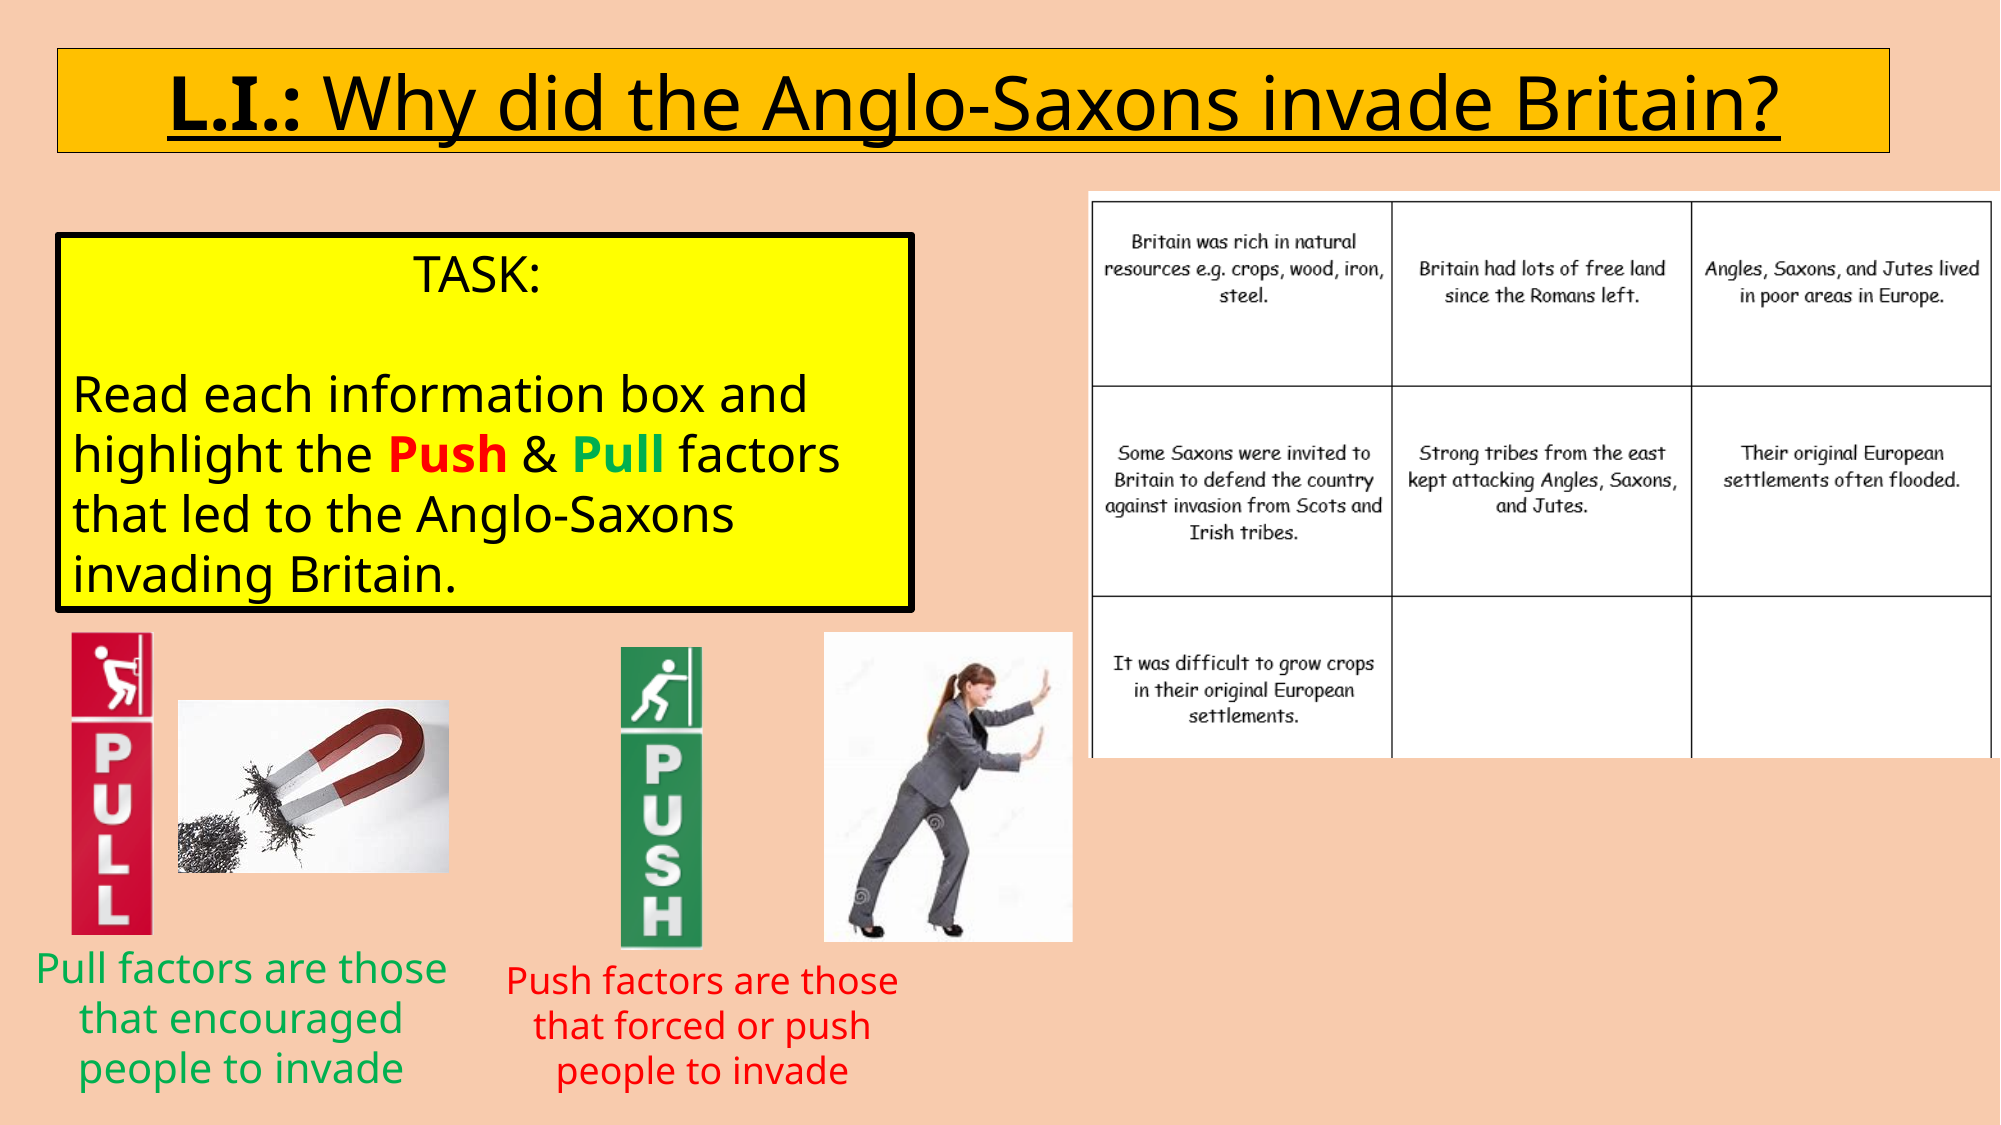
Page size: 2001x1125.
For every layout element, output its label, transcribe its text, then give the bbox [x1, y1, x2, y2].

text_box L.I.: Why did the Anglo-Saxons invade Britain? [57, 48, 1890, 153]
picture [824, 632, 1073, 942]
picture [620, 647, 703, 950]
picture [178, 700, 449, 873]
picture [1088, 191, 2000, 758]
text_box Push factors are those that forced or push people to invade [457, 949, 949, 1100]
text_box Pull factors are those that encouraged people to invade [9, 934, 474, 1100]
picture [71, 632, 154, 935]
text_box TASK: Read each information box and highlight the Push & Pull factors that led to the Anglo-Saxons invading Britain. [57, 234, 912, 610]
